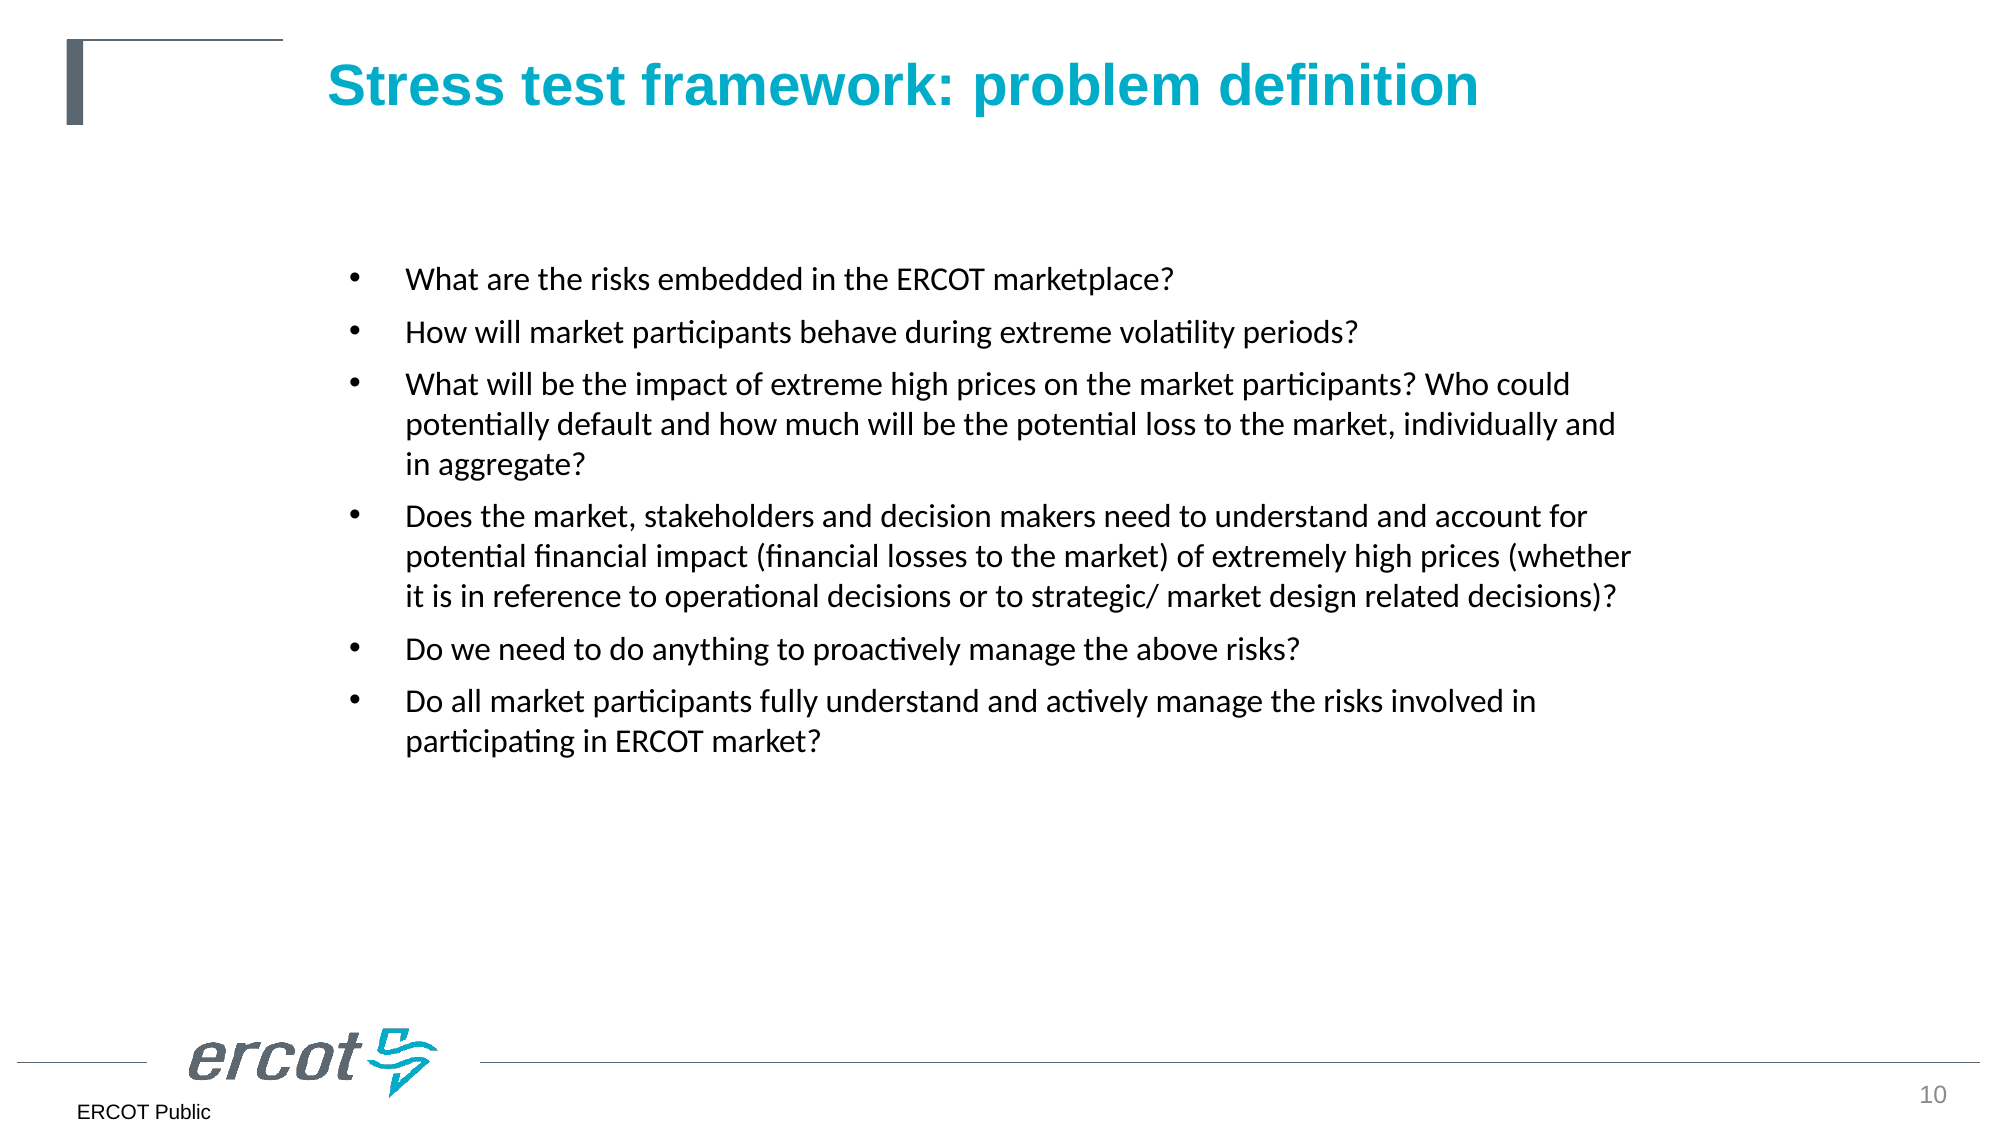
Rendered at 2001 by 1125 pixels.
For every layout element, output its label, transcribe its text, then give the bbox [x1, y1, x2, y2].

picture [183, 1024, 442, 1100]
title Stress test framework: problem definition [312, 39, 1700, 175]
slide_number 10 [1883, 1076, 1984, 1112]
list What are the risks embedded in the ERCOT marketplace? How will market participants behave during extreme volatility periods? What will be the impact of extreme high prices on the market participants? Who could potentially default and how much will be the potential loss to the market, individually and in aggregate? Does the market, stakeholders and decision makers need to understand and account for potential financial impact (financial losses to the market) of extremely high prices (whether it is in reference to operational decisions or to strategic/ market design related decisions)? Do we need to do anything to proactively manage the above risks? Do all market participants fully understand and actively manage the risks involved in participating in ERCOT market? [334, 249, 1666, 995]
